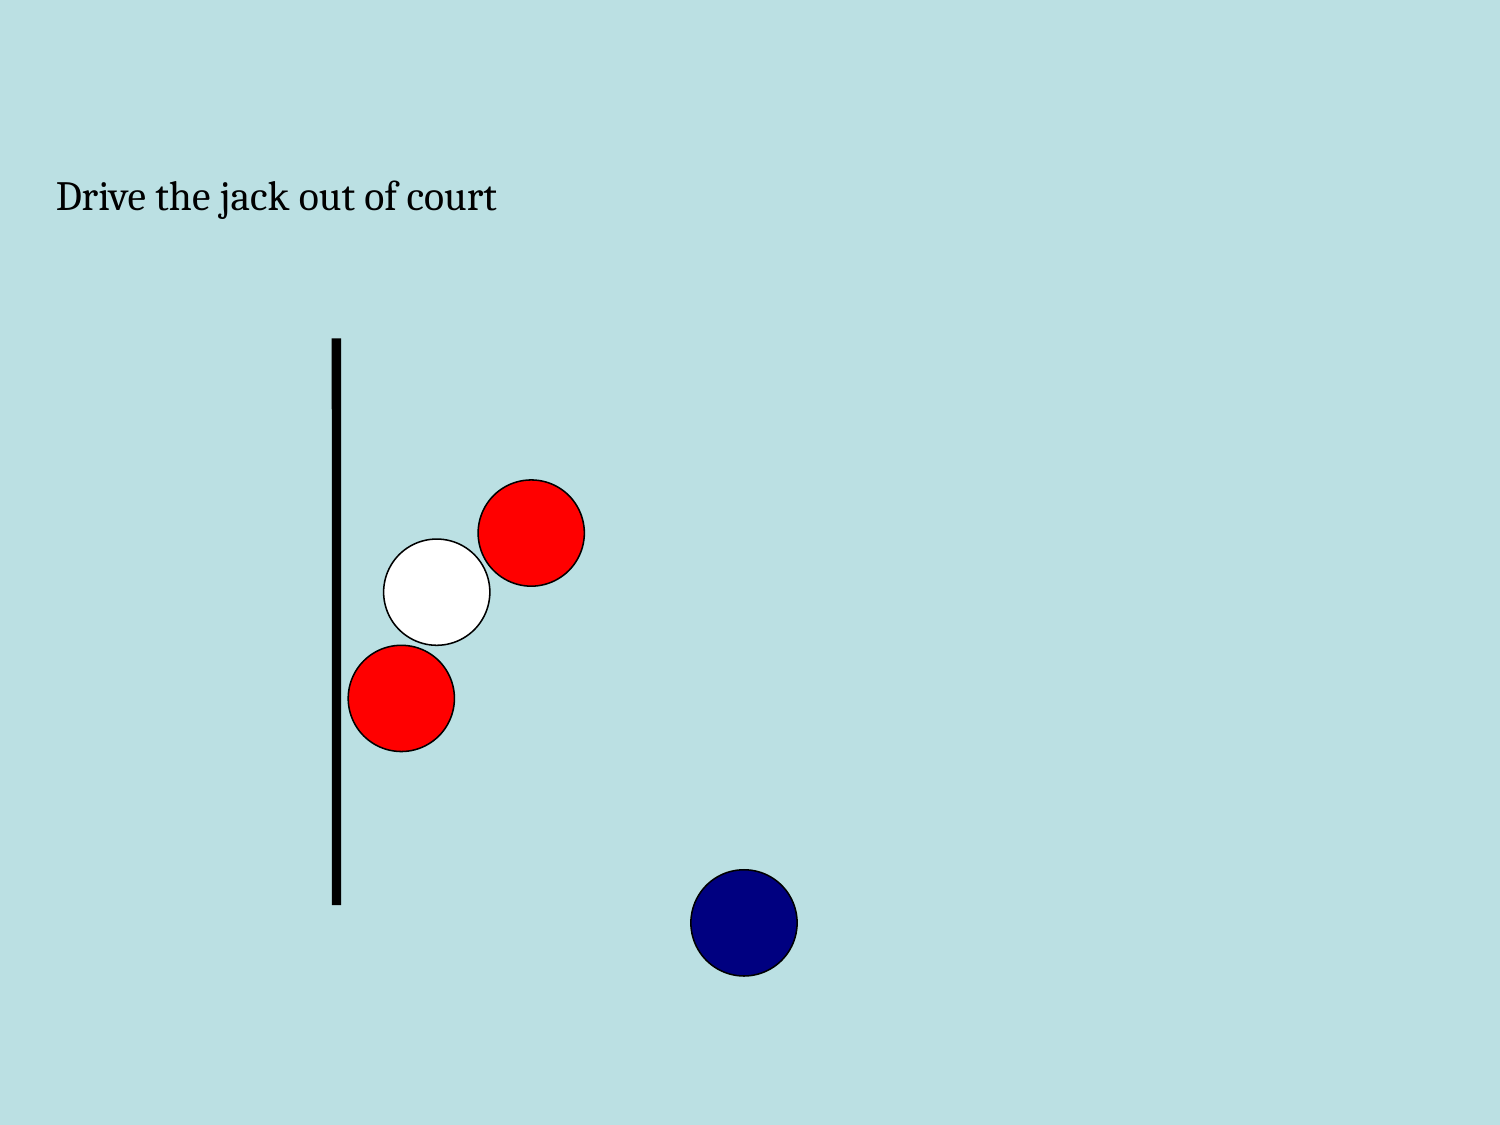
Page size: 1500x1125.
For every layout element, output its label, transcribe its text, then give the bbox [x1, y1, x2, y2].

text_box [383, 539, 490, 646]
text_box [690, 869, 798, 977]
text_box [478, 479, 585, 587]
text_box Drive the jack out of court [41, 160, 621, 226]
text_box [348, 645, 455, 752]
